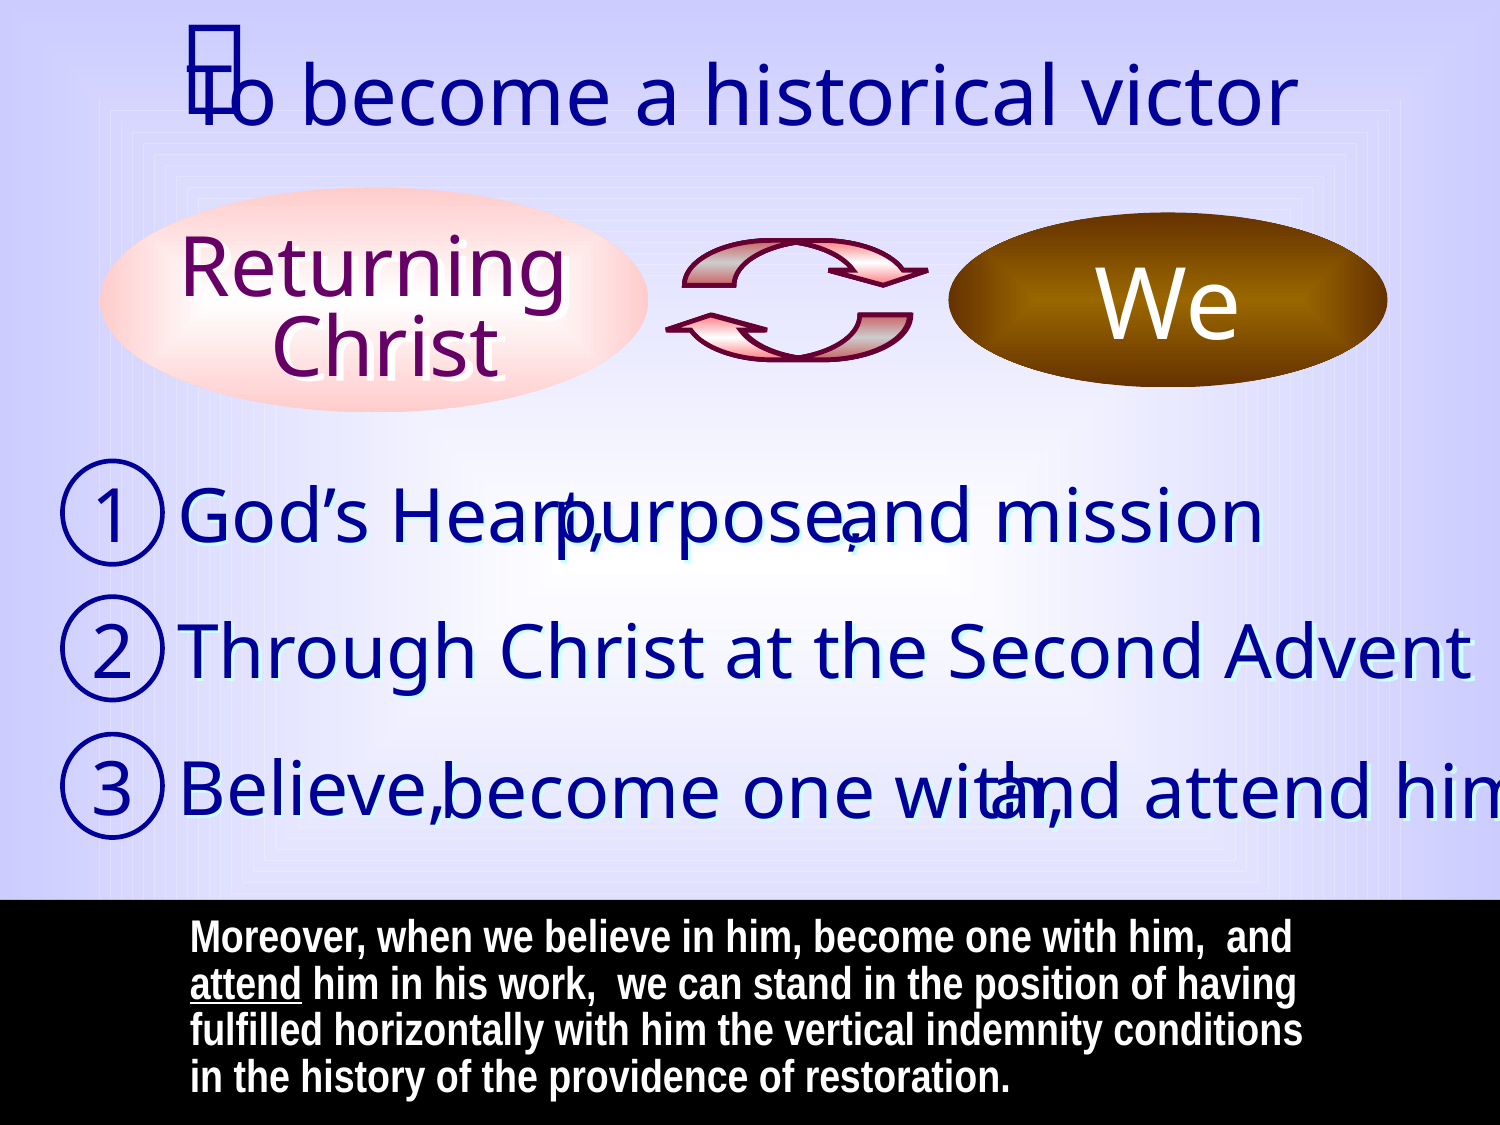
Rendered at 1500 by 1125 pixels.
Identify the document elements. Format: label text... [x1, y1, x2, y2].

text_box purpose, [537, 450, 825, 575]
text_box 3 [62, 734, 162, 838]
text_box [665, 315, 910, 360]
text_box 1 [62, 460, 162, 565]
text_box [684, 240, 928, 286]
text_box We [948, 212, 1388, 388]
text_box Through Christ at the Second Advent [162, 598, 1325, 699]
text_box Moreover, when we believe in him, become one with him, and attend him in his work, we can stand in the position of having fulfilled horizontally with him the vertical indemnity conditions in the history of the providence of restoration. [174, 907, 1325, 1110]
text_box To become a historical victor [237, 34, 1250, 150]
text_box and attend him [975, 737, 1475, 839]
text_box Believe, [162, 734, 438, 837]
text_box [0, 899, 1500, 1125]
text_box and mission [825, 450, 1238, 575]
text_box 2 [62, 596, 162, 701]
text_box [99, 187, 649, 413]
text_box become one with, [425, 737, 975, 839]
text_box God’s Heart, [162, 450, 537, 575]
text_box  [162, 47, 225, 138]
